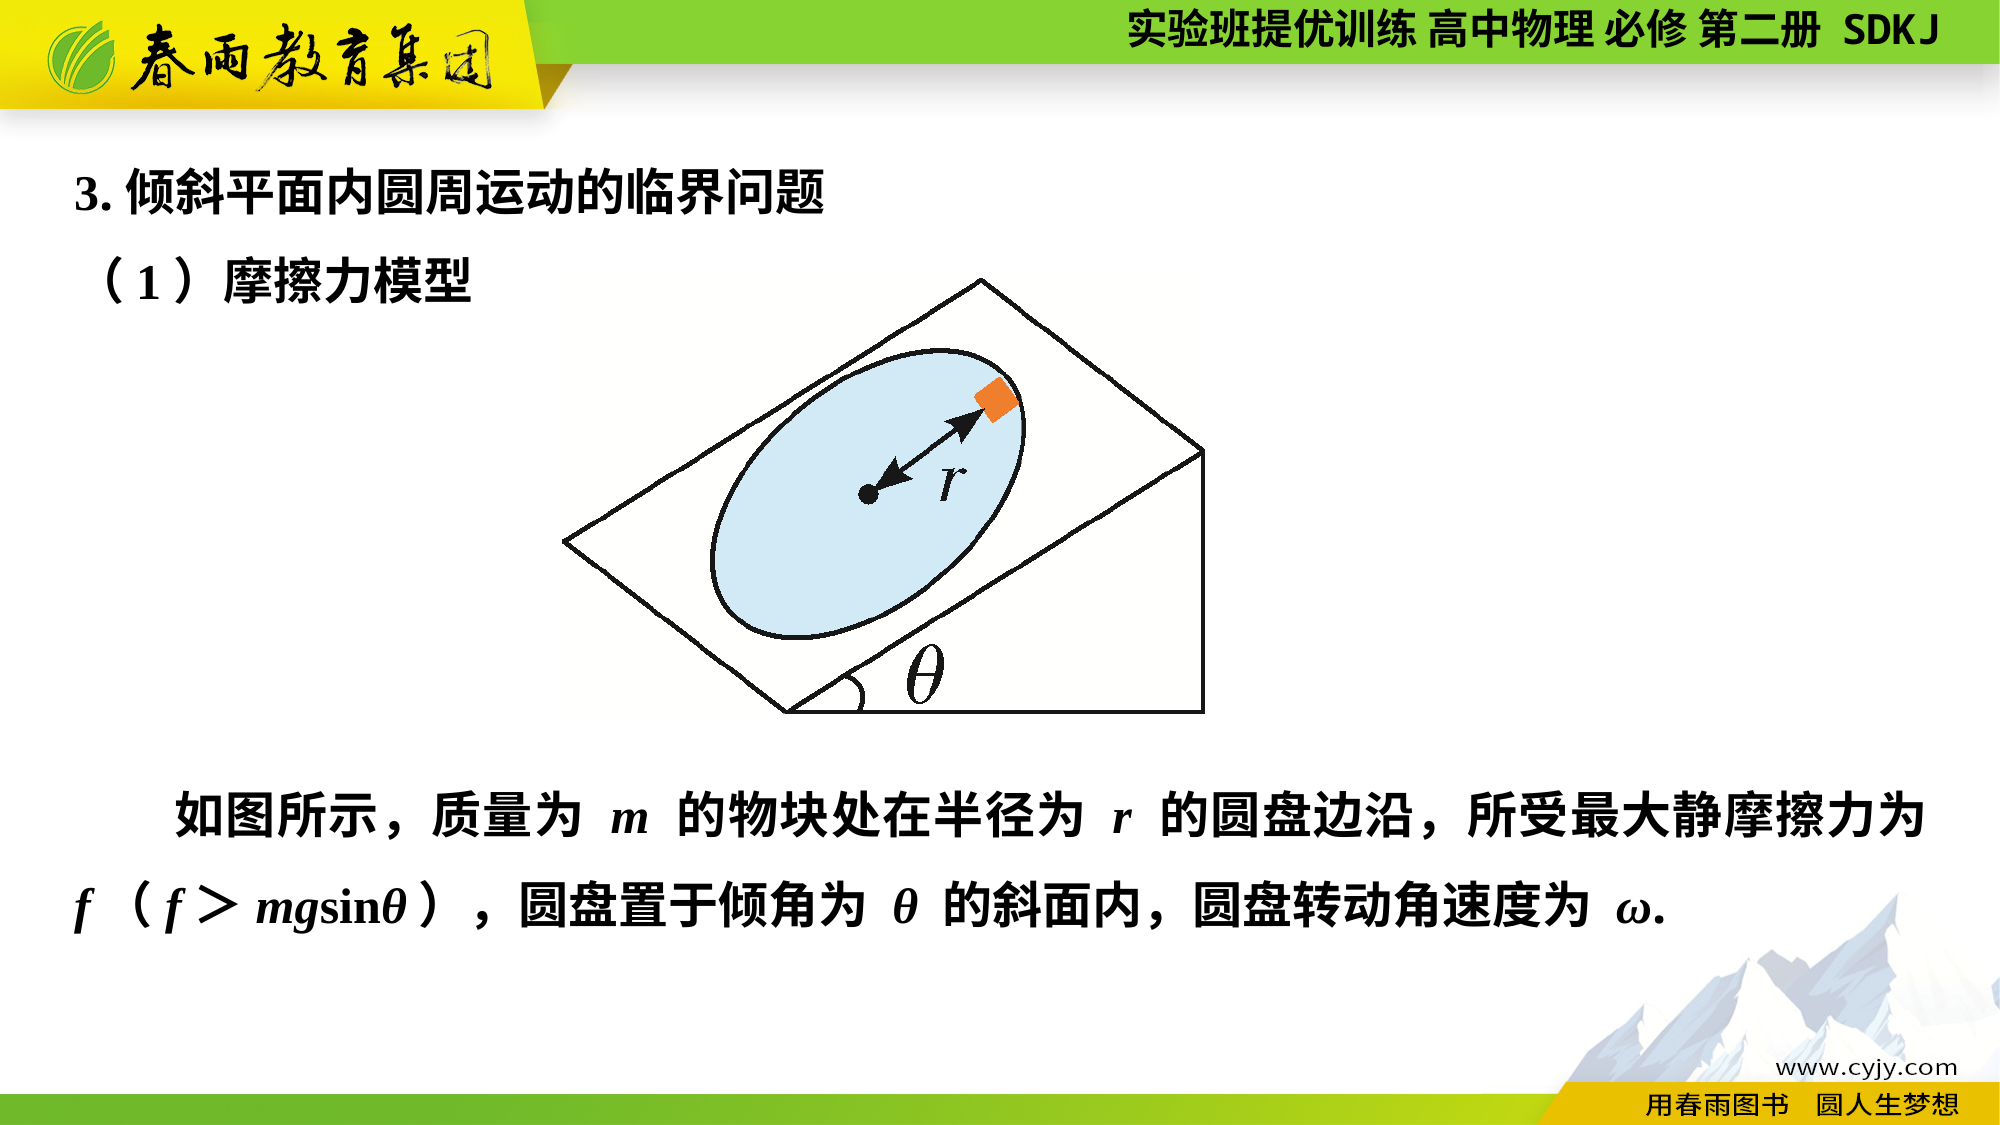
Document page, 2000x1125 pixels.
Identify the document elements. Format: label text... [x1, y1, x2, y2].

picture [0, 0, 2000, 1125]
list 3.倾斜平面内圆周运动的临界问题 （1）摩擦力模型 如图所示，质量为 m 的物块处在半径为 r 的圆盘边沿，所受最大静摩擦力为 f（f＞mgsinθ），圆盘置于倾角为 θ 的斜面内，圆盘转动角速度为 ω. [59, 122, 1944, 950]
